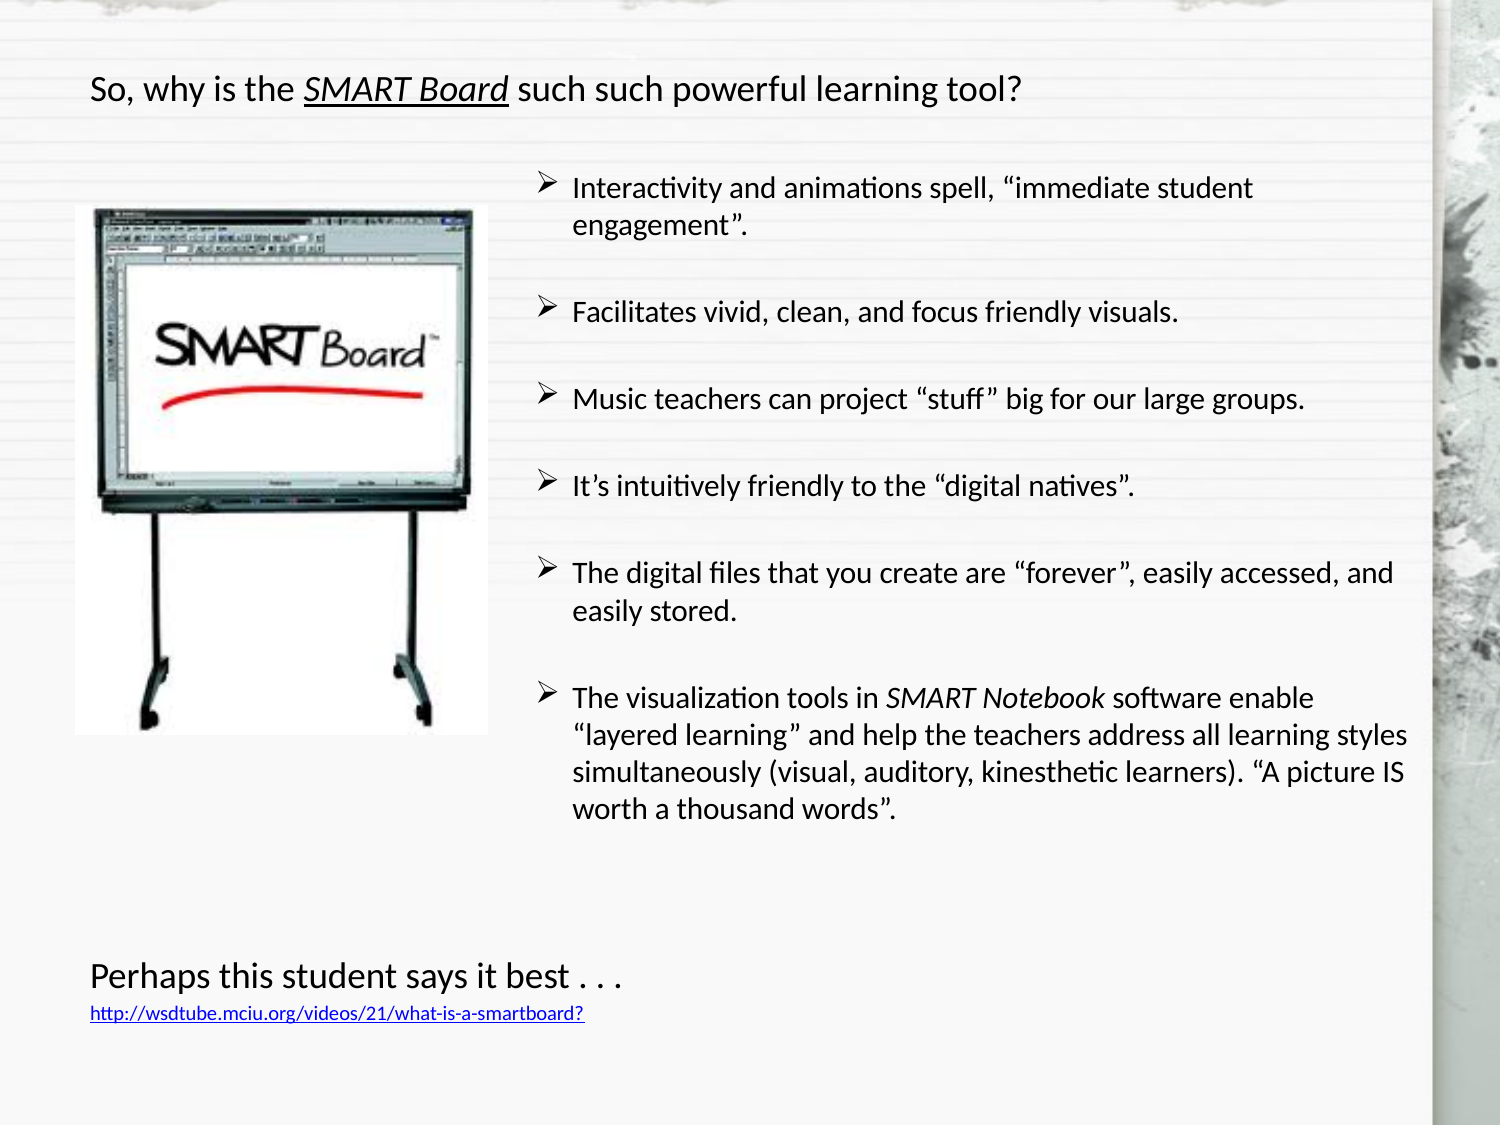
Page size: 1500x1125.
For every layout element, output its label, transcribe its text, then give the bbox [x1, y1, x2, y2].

picture [0, 0, 1500, 1125]
list So, why is the SMART Board such such powerful learning tool? Interactivity and animations spell, “immediate student engagement”. Facilitates vivid, clean, and focus friendly visuals. Music teachers can project “stuff” big for our large groups. It’s intuitively friendly to the “digital natives”. The digital files that you create are “forever”, easily accessed, and easily stored. The visualization tools in SMART Notebook software enable “layered learning” and help the teachers address all learning styles simultaneously (visual, auditory, kinesthetic learners). “A picture IS worth a thousand words”. Perhaps this student says it best . . . http://wsdtube.mciu.org/videos/21/what-is-a-smartboard? [75, 57, 1425, 1044]
